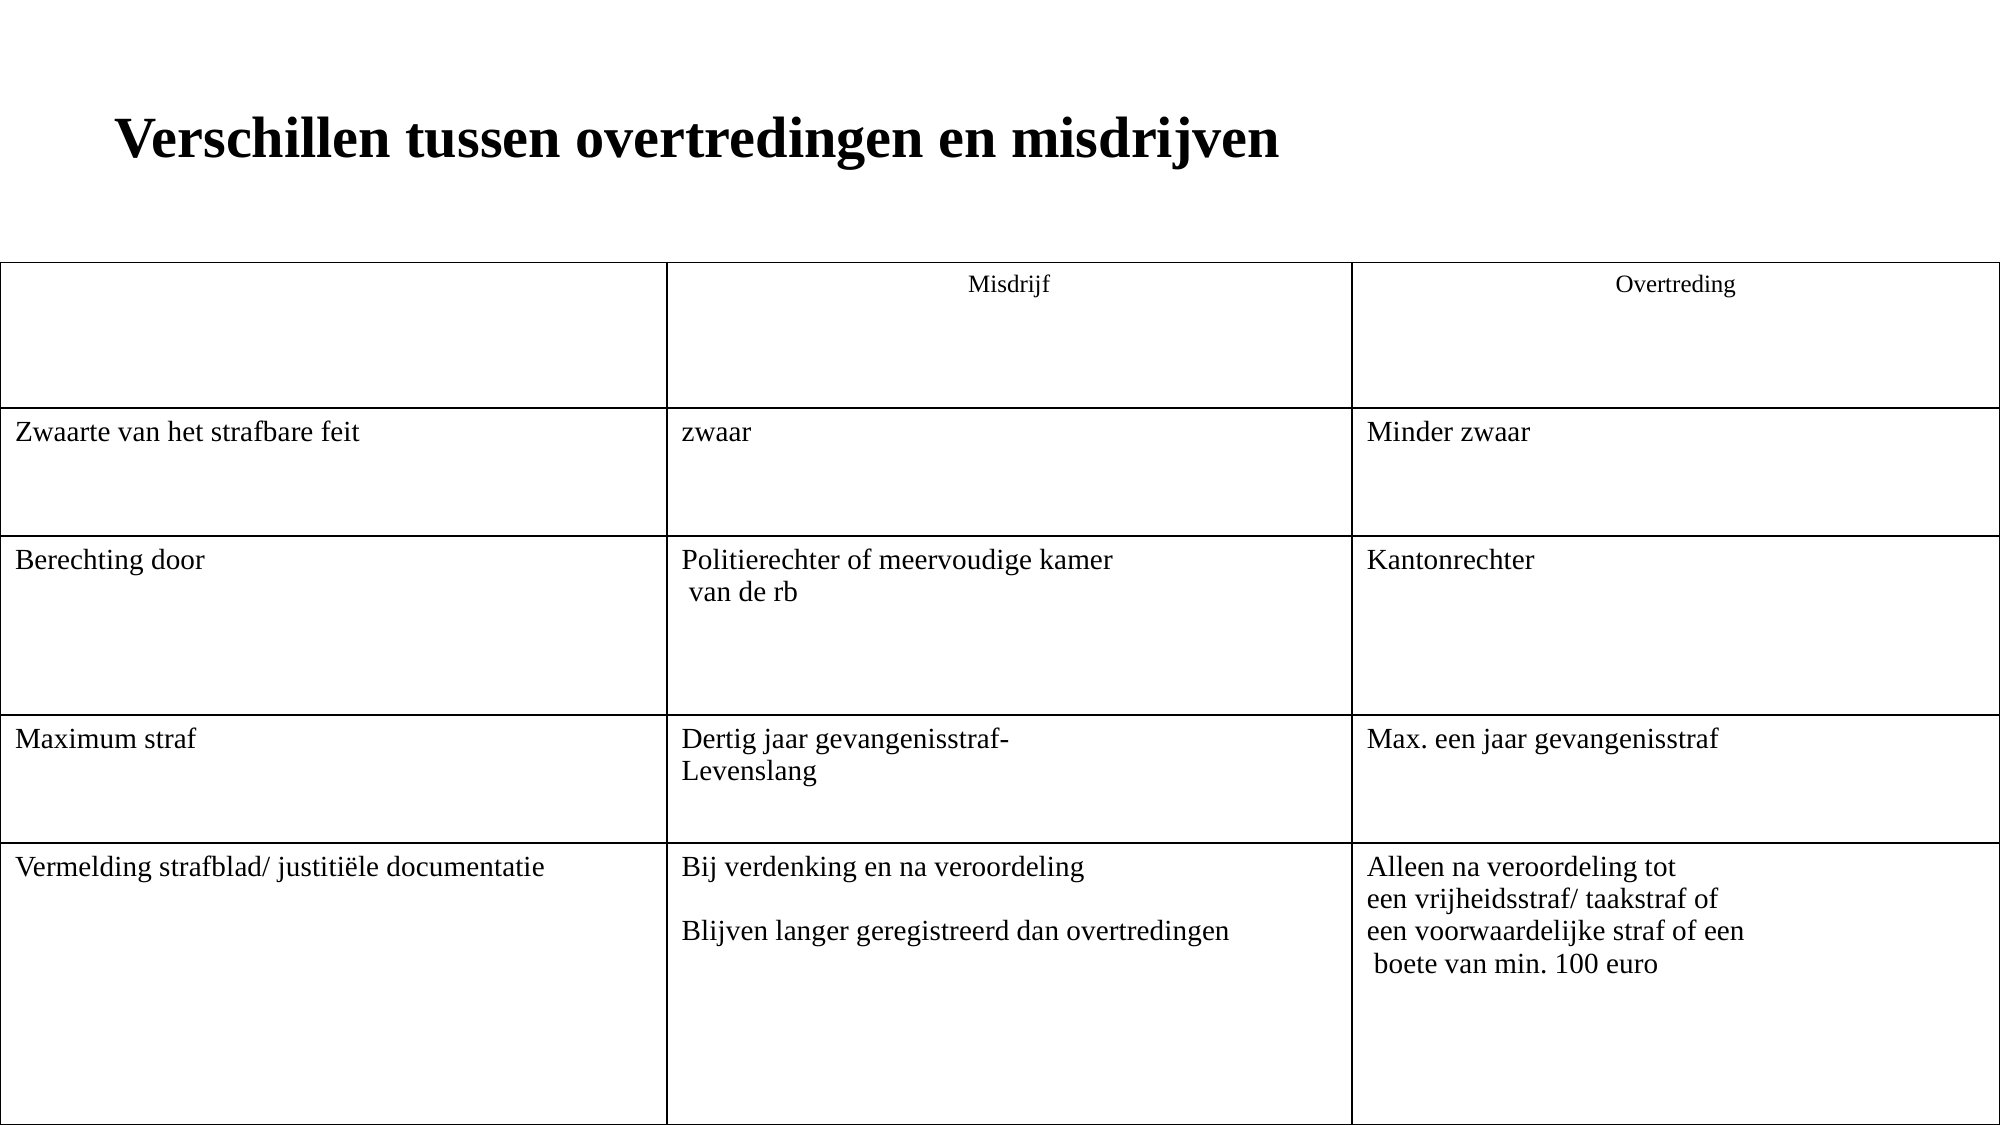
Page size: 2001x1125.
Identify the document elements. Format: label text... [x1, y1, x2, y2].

table_cell Maximum straf [1, 716, 666, 842]
table_cell zwaar [668, 409, 1351, 535]
table_header [1, 263, 666, 407]
table_cell Berechting door [1, 537, 666, 714]
table_cell Dertig jaar gevangenisstraf- Levenslang [668, 716, 1351, 842]
table_cell Kantonrechter [1353, 537, 1999, 714]
table_cell Zwaarte van het strafbare feit [1, 409, 666, 535]
table_cell Minder zwaar [1353, 409, 1999, 535]
table_cell Vermelding strafblad/ justitiële documentatie [1, 844, 666, 1124]
table_header Overtreding [1353, 263, 1999, 407]
table_header Misdrijf [668, 263, 1351, 407]
table_cell Alleen na veroordeling tot een vrijheidsstraf/ taakstraf of een voorwaardelijke straf of een boete van min. 100 euro [1353, 844, 1999, 1124]
table_cell Max. een jaar gevangenisstraf [1353, 716, 1999, 842]
table_cell Politierechter of meervoudige kamer van de rb [668, 537, 1351, 714]
title Verschillen tussen overtredingen en misdrijven [99, 45, 1900, 233]
table_cell Bij verdenking en na veroordeling Blijven langer geregistreerd dan overtredingen [668, 844, 1351, 1124]
